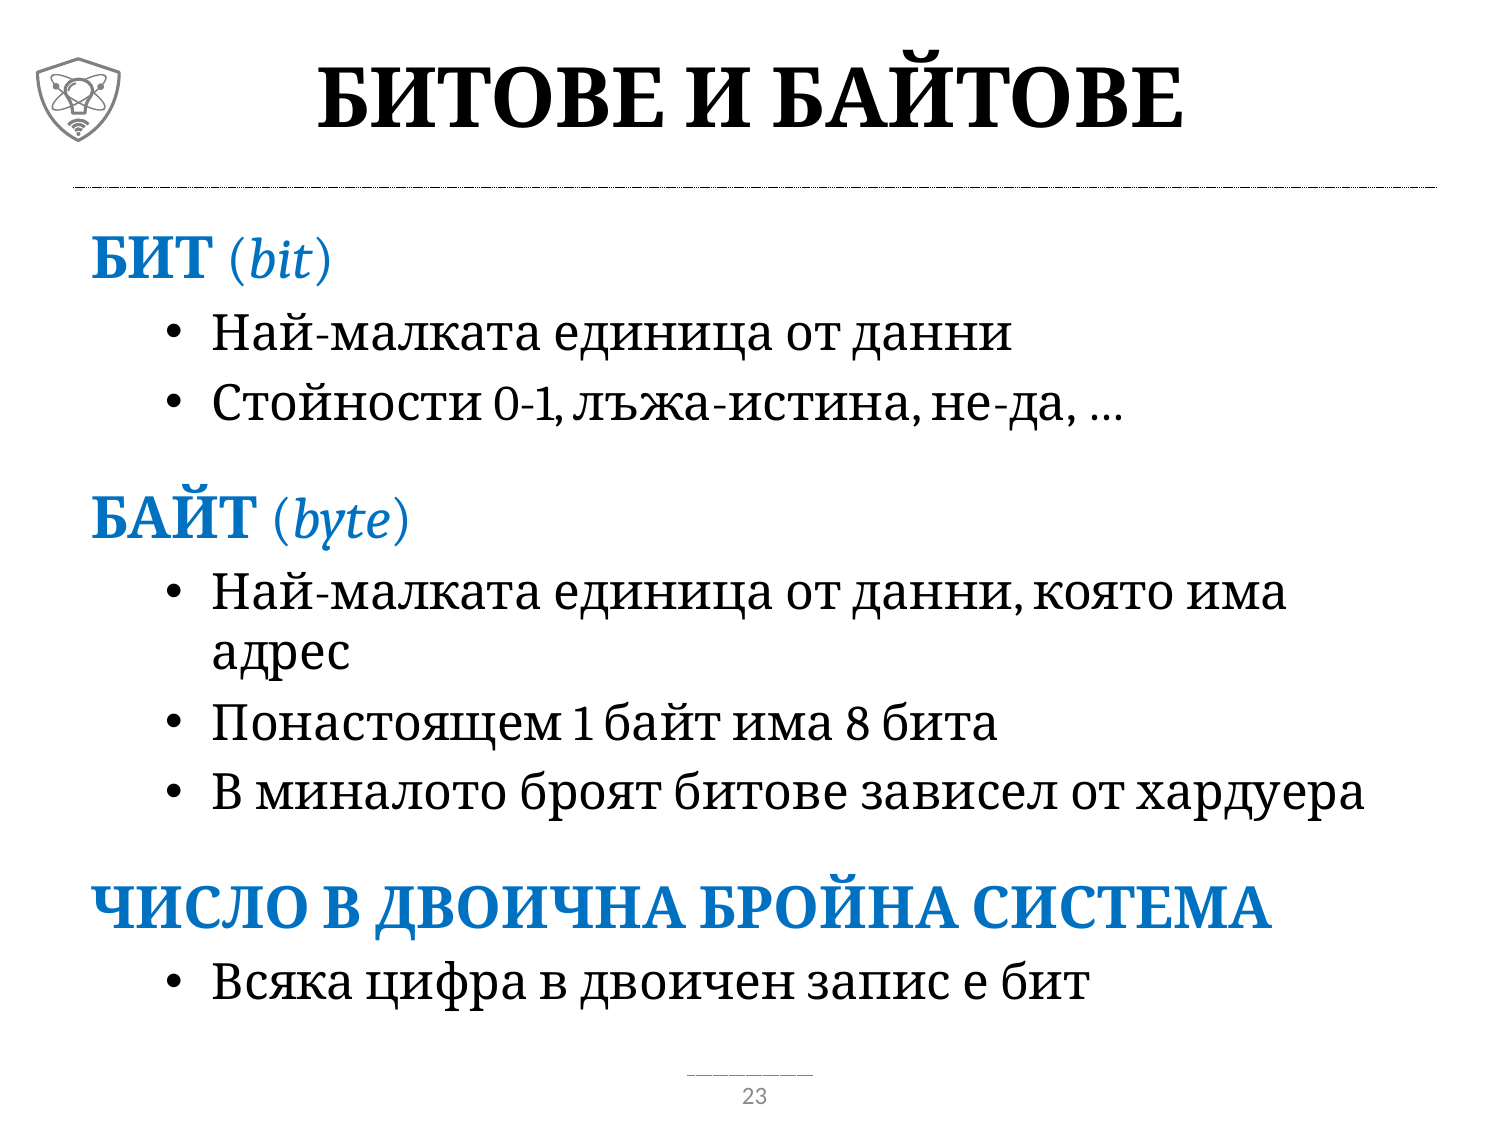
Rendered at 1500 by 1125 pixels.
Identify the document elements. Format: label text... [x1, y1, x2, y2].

slide_number 23 [579, 1065, 930, 1125]
list Бит (bit) Най-малката единица от данни Стойности 0-1, лъжа-истина, не-да, … Байт (byte) Най-малката единица от данни, която има адрес Понастоящем 1 байт има 8 бита В миналото броят битове зависел от хардуера Число в двоична бройна система Всяка цифра в двоичен запис е бит [75, 212, 1450, 1063]
title Битове и байтове [0, 0, 1500, 188]
